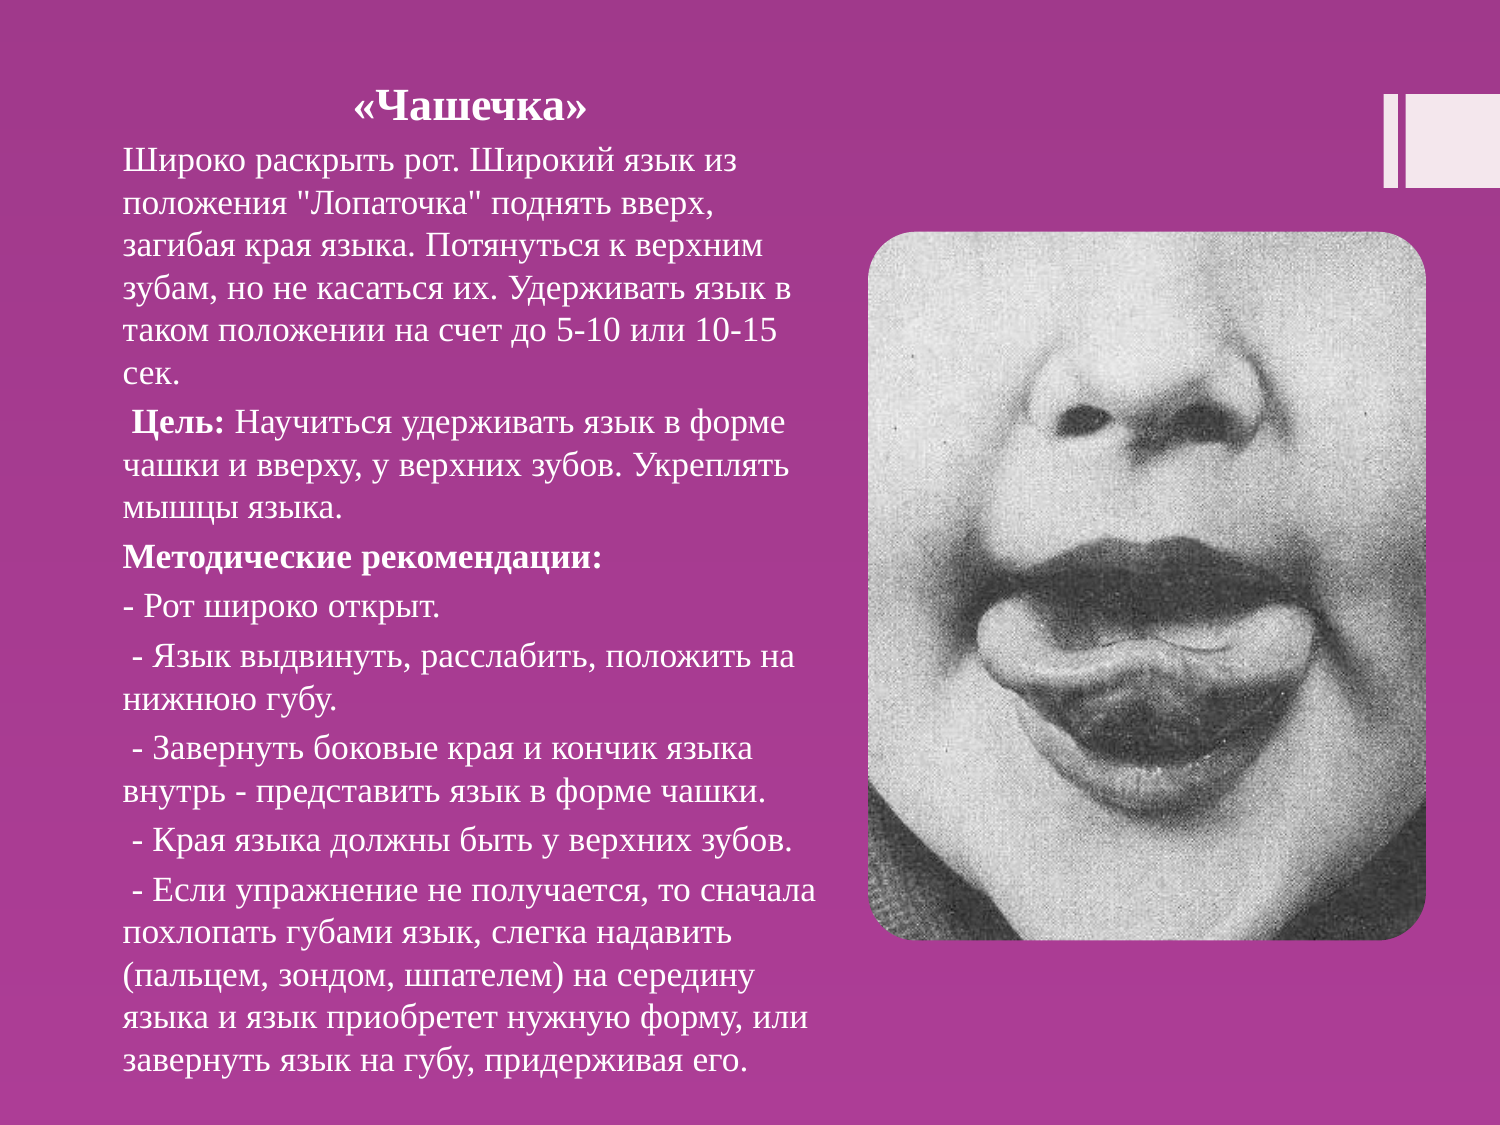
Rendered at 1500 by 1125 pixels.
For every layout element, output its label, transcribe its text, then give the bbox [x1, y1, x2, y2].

list «Чашечка» Широко раскрыть рот. Широкий язык из положения "Лопаточка" поднять вверх, загибая края языка. Потянуться к верхним зубам, но не касаться их. Удерживать язык в таком положении на счет до 5-10 или 10-15 сек. Цель: Научиться удерживать язык в форме чашки и вверху, у верхних зубов. Укреплять мышцы языка. Методические рекомендации: - Рот широко открыт. - Язык выдвинуть, расслабить, положить на нижнюю губу. - Завернуть боковые края и кончик языка внутрь - представить язык в форме чашки. - Края языка должны быть у верхних зубов. - Если упражнение не получается, то сначала похлопать губами язык, слегка надавить (пальцем, зондом, шпателем) на середину языка и язык приобретет нужную форму, или завернуть язык на губу, придерживая его. [100, 66, 833, 1106]
picture [867, 231, 1427, 941]
